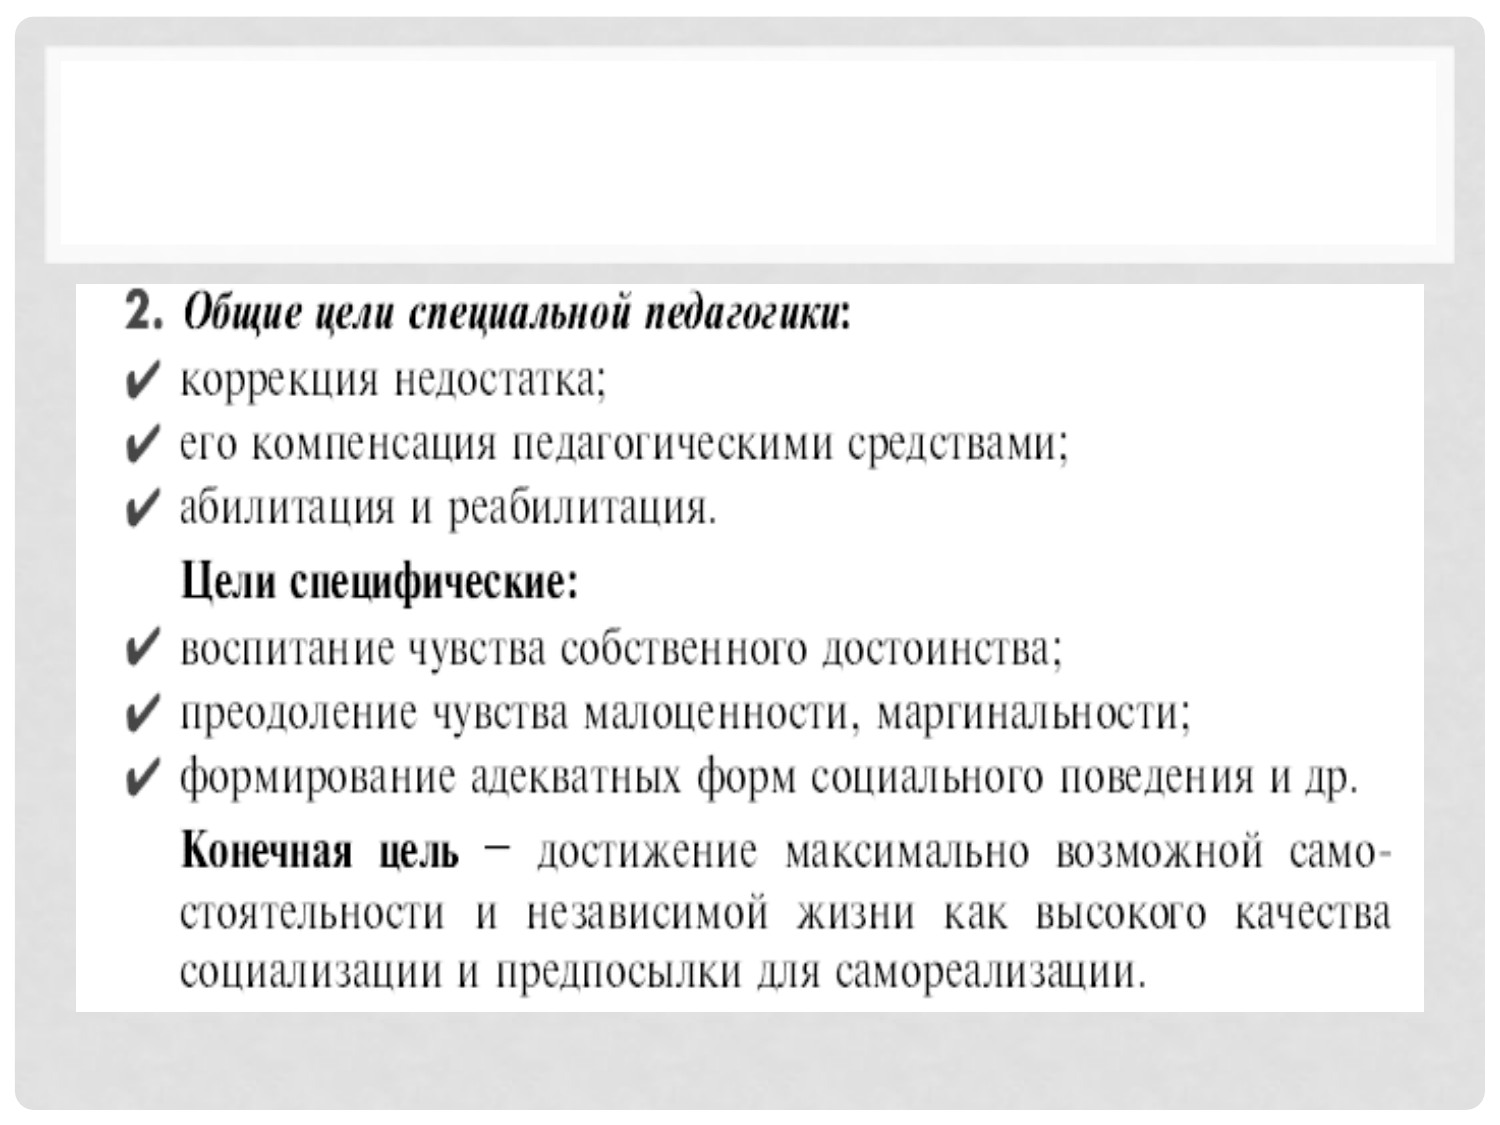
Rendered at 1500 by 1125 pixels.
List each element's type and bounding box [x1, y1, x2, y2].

picture [76, 284, 1424, 1012]
